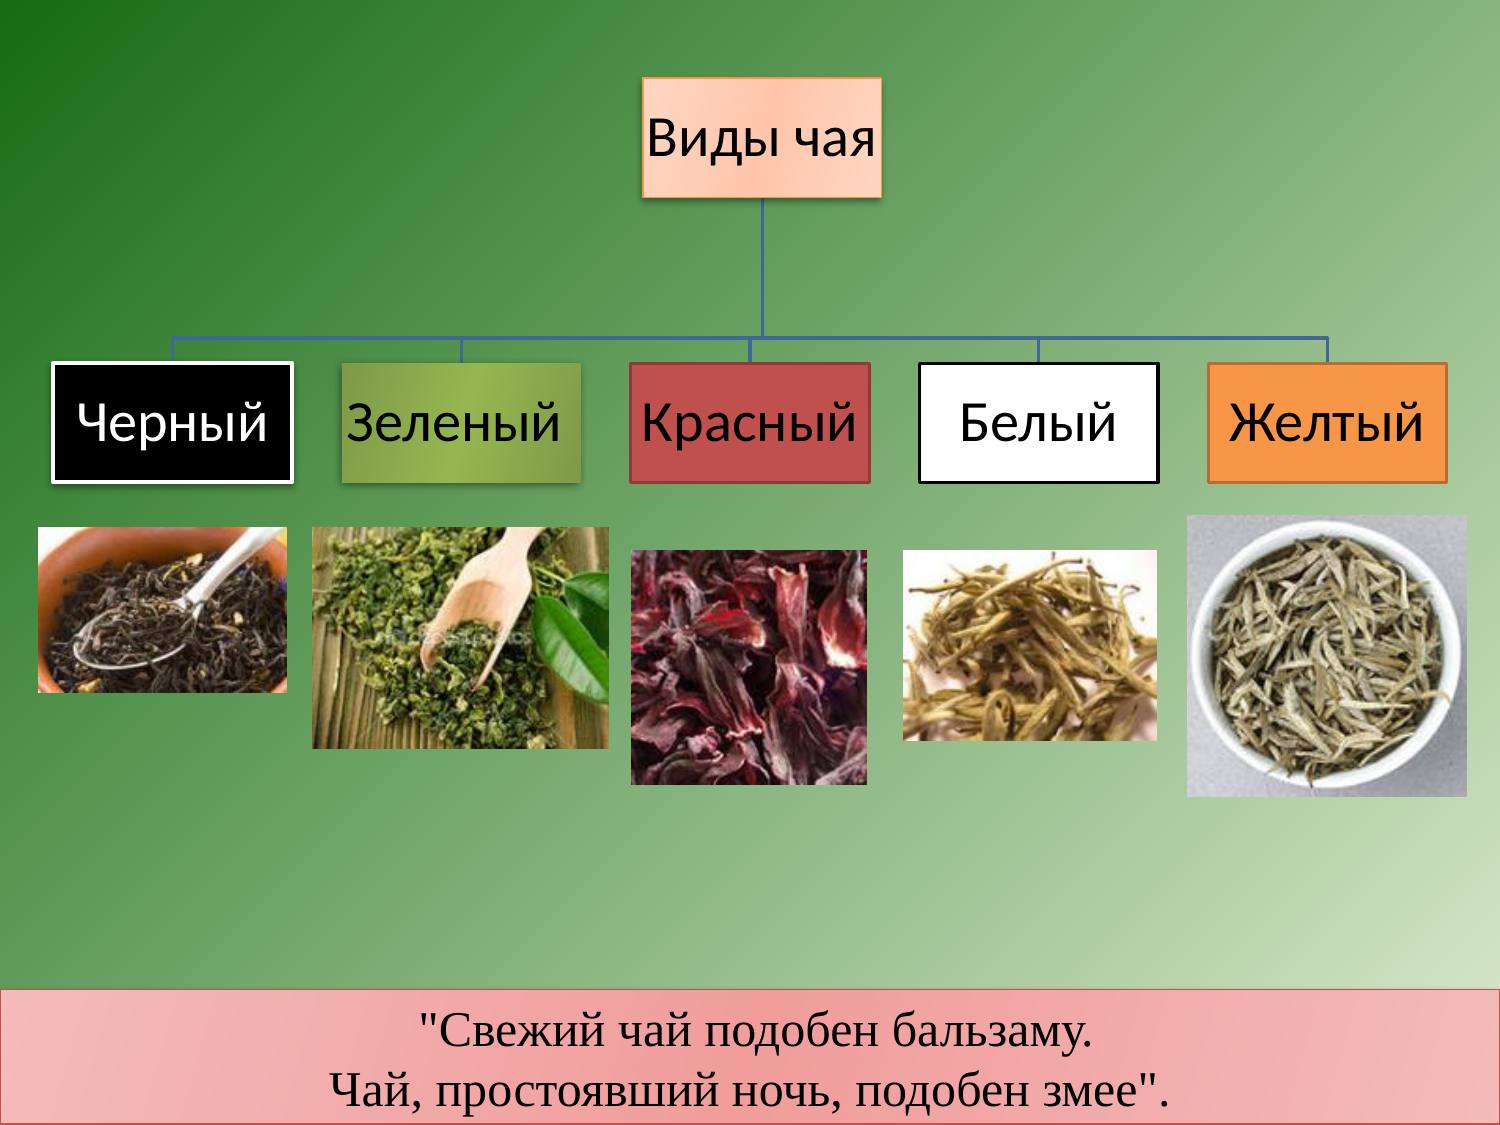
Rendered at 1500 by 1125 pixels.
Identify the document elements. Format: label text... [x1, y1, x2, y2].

picture [631, 550, 867, 786]
picture [312, 526, 609, 749]
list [52, 77, 1448, 599]
picture [1186, 514, 1468, 798]
picture [38, 526, 287, 693]
text_box "Свежий чай подобен бальзаму. Чай, простоявший ночь, подобен змее". [0, 989, 1500, 1125]
picture [903, 550, 1158, 741]
